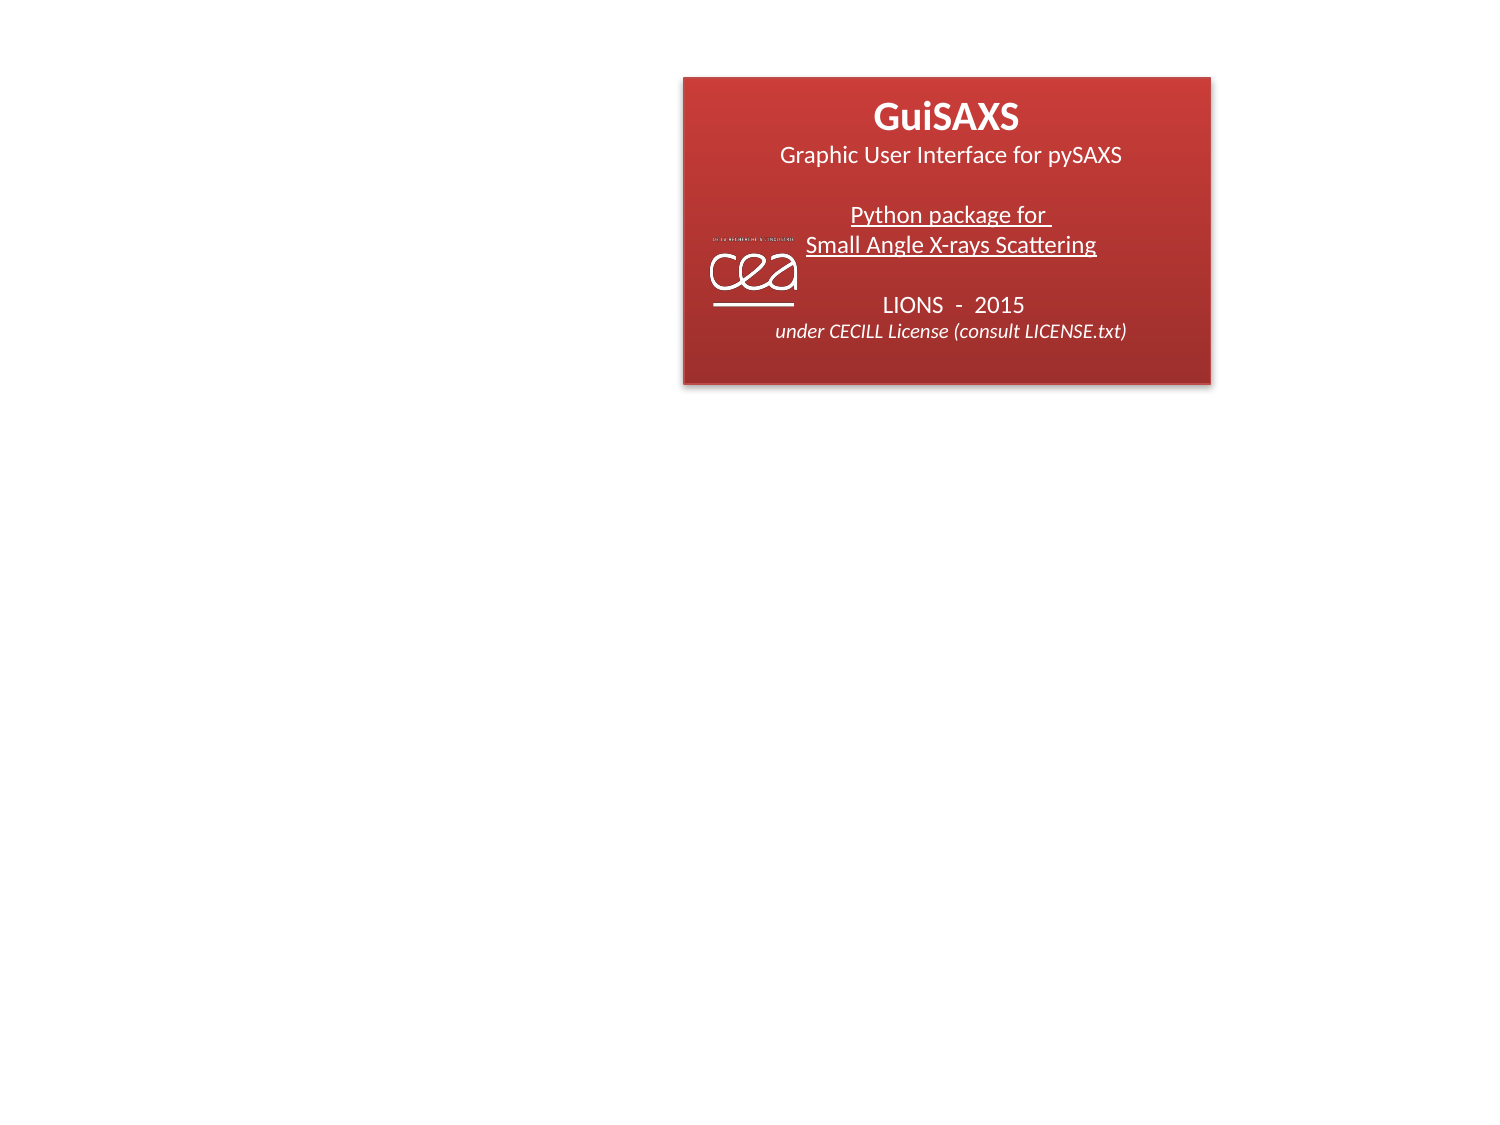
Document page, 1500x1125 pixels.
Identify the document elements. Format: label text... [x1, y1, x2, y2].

text_box [683, 343, 1211, 385]
text_box GuiSAXS Graphic User Interface for pySAXS Python package for Small Angle X-rays Scattering LIONS - 2015 under CECILL License (consult LICENSE.txt) [692, 81, 1211, 381]
picture [683, 207, 825, 336]
text_box [683, 77, 1211, 207]
